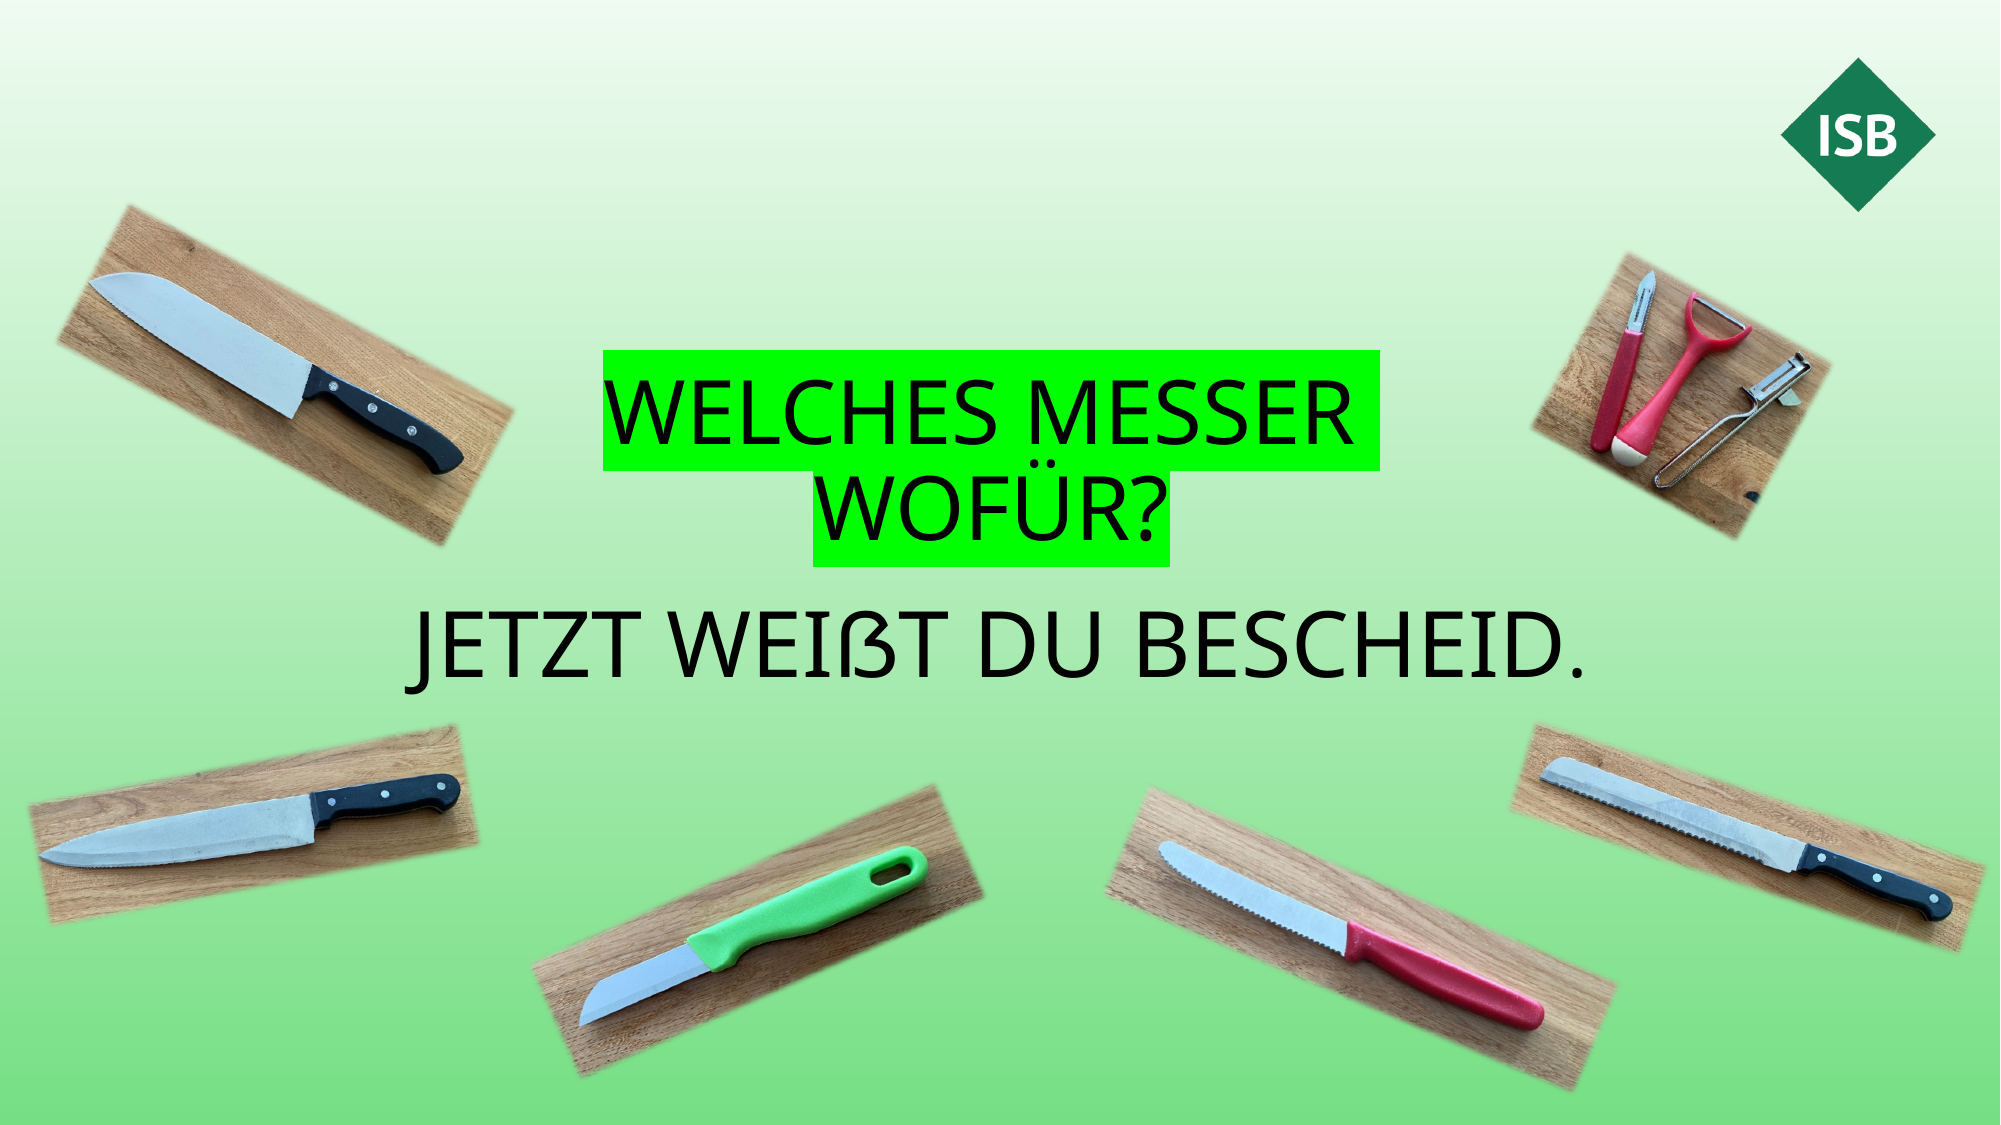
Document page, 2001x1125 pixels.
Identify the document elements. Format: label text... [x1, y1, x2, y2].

text_box Welches Messer wofür? [241, 360, 1742, 568]
picture [530, 788, 985, 1074]
text_box Jetzt weißt du Bescheid. [249, 590, 1750, 863]
picture [1535, 257, 1828, 535]
picture [1100, 727, 1989, 1089]
picture [60, 209, 511, 543]
picture [1780, 56, 1937, 213]
picture [30, 728, 477, 922]
